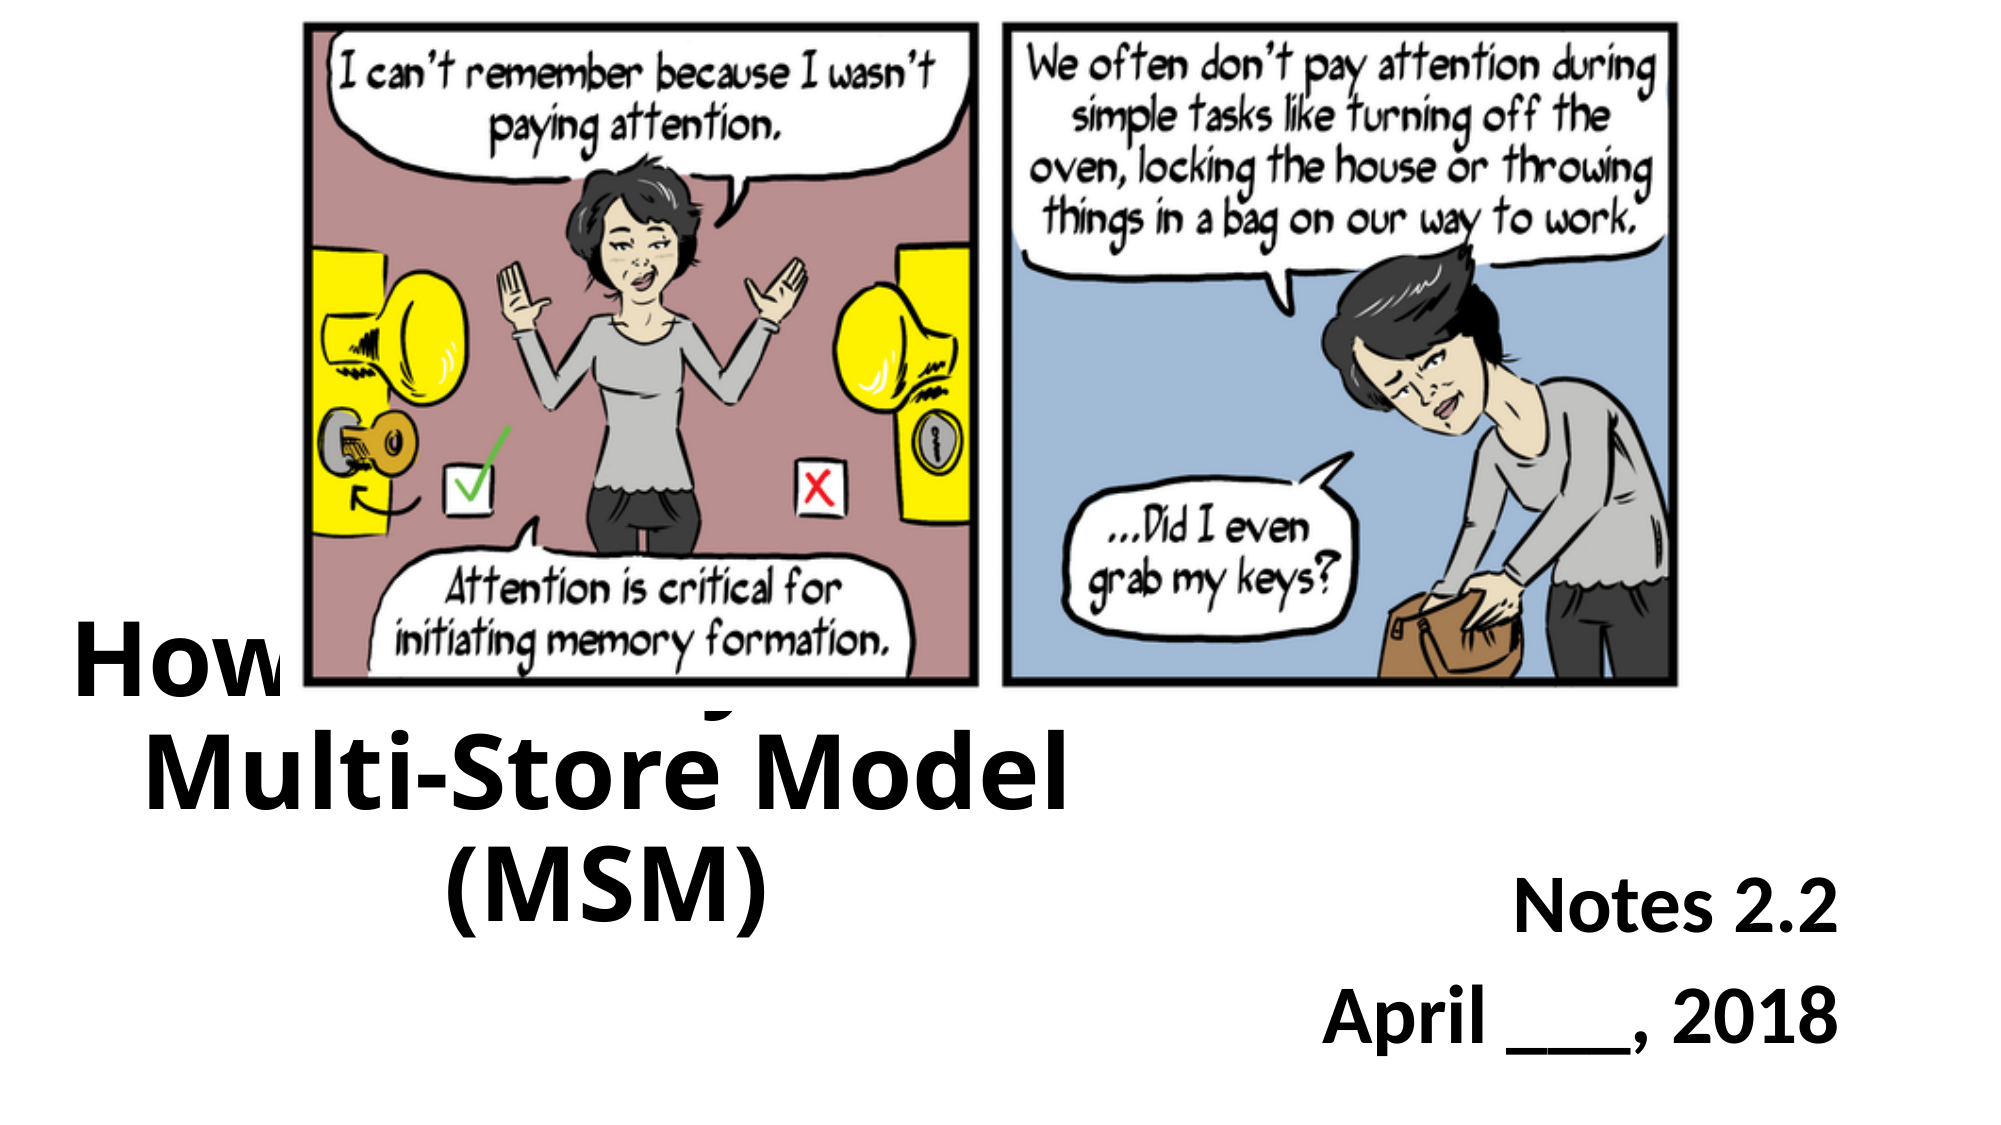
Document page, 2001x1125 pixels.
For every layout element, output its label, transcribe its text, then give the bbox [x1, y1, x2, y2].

title How Memory Works: Multi-Store Model (MSM) [27, 740, 1187, 952]
picture [280, 0, 1702, 711]
subtitle Notes 2.2 April ___, 2018 [1040, 853, 1856, 1125]
